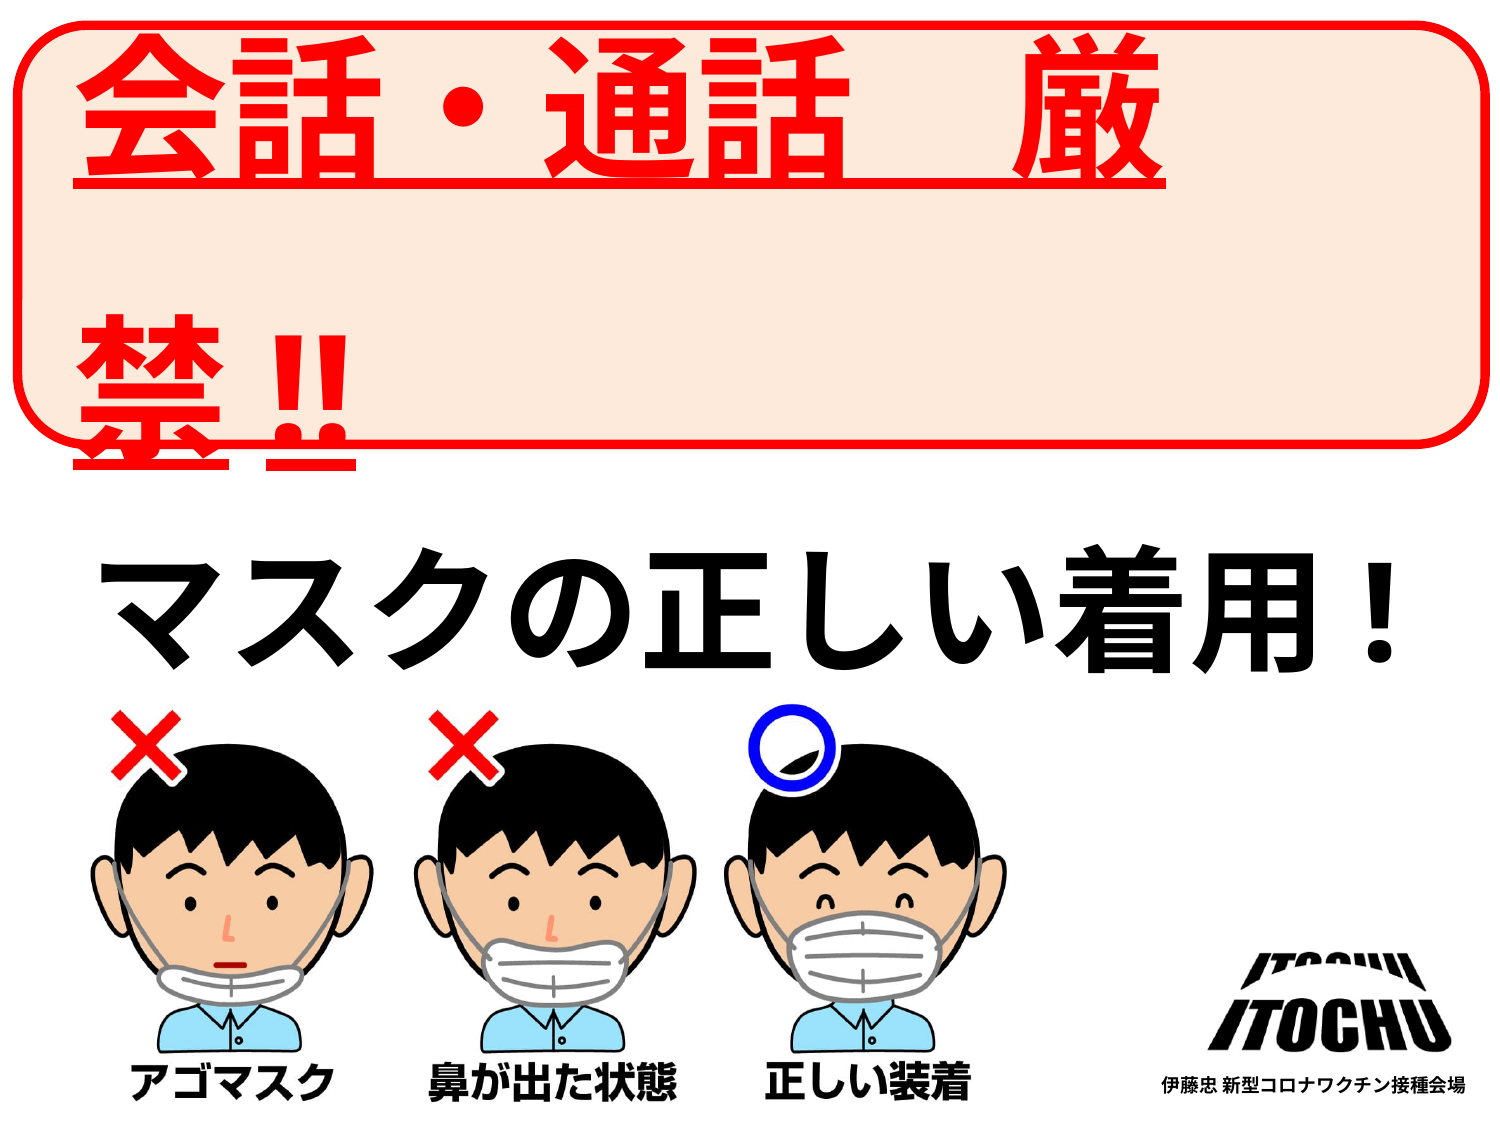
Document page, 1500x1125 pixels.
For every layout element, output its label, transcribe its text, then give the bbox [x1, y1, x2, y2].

text_box [15, 23, 1488, 447]
text_box 会話・通話 厳禁!! [56, 98, 1465, 297]
picture [74, 685, 1027, 1117]
picture [1199, 937, 1462, 1066]
text_box マスクの正しい着用! [73, 454, 1500, 676]
text_box 伊藤忠 新型コロナワクチン接種会場 [1141, 1063, 1487, 1106]
